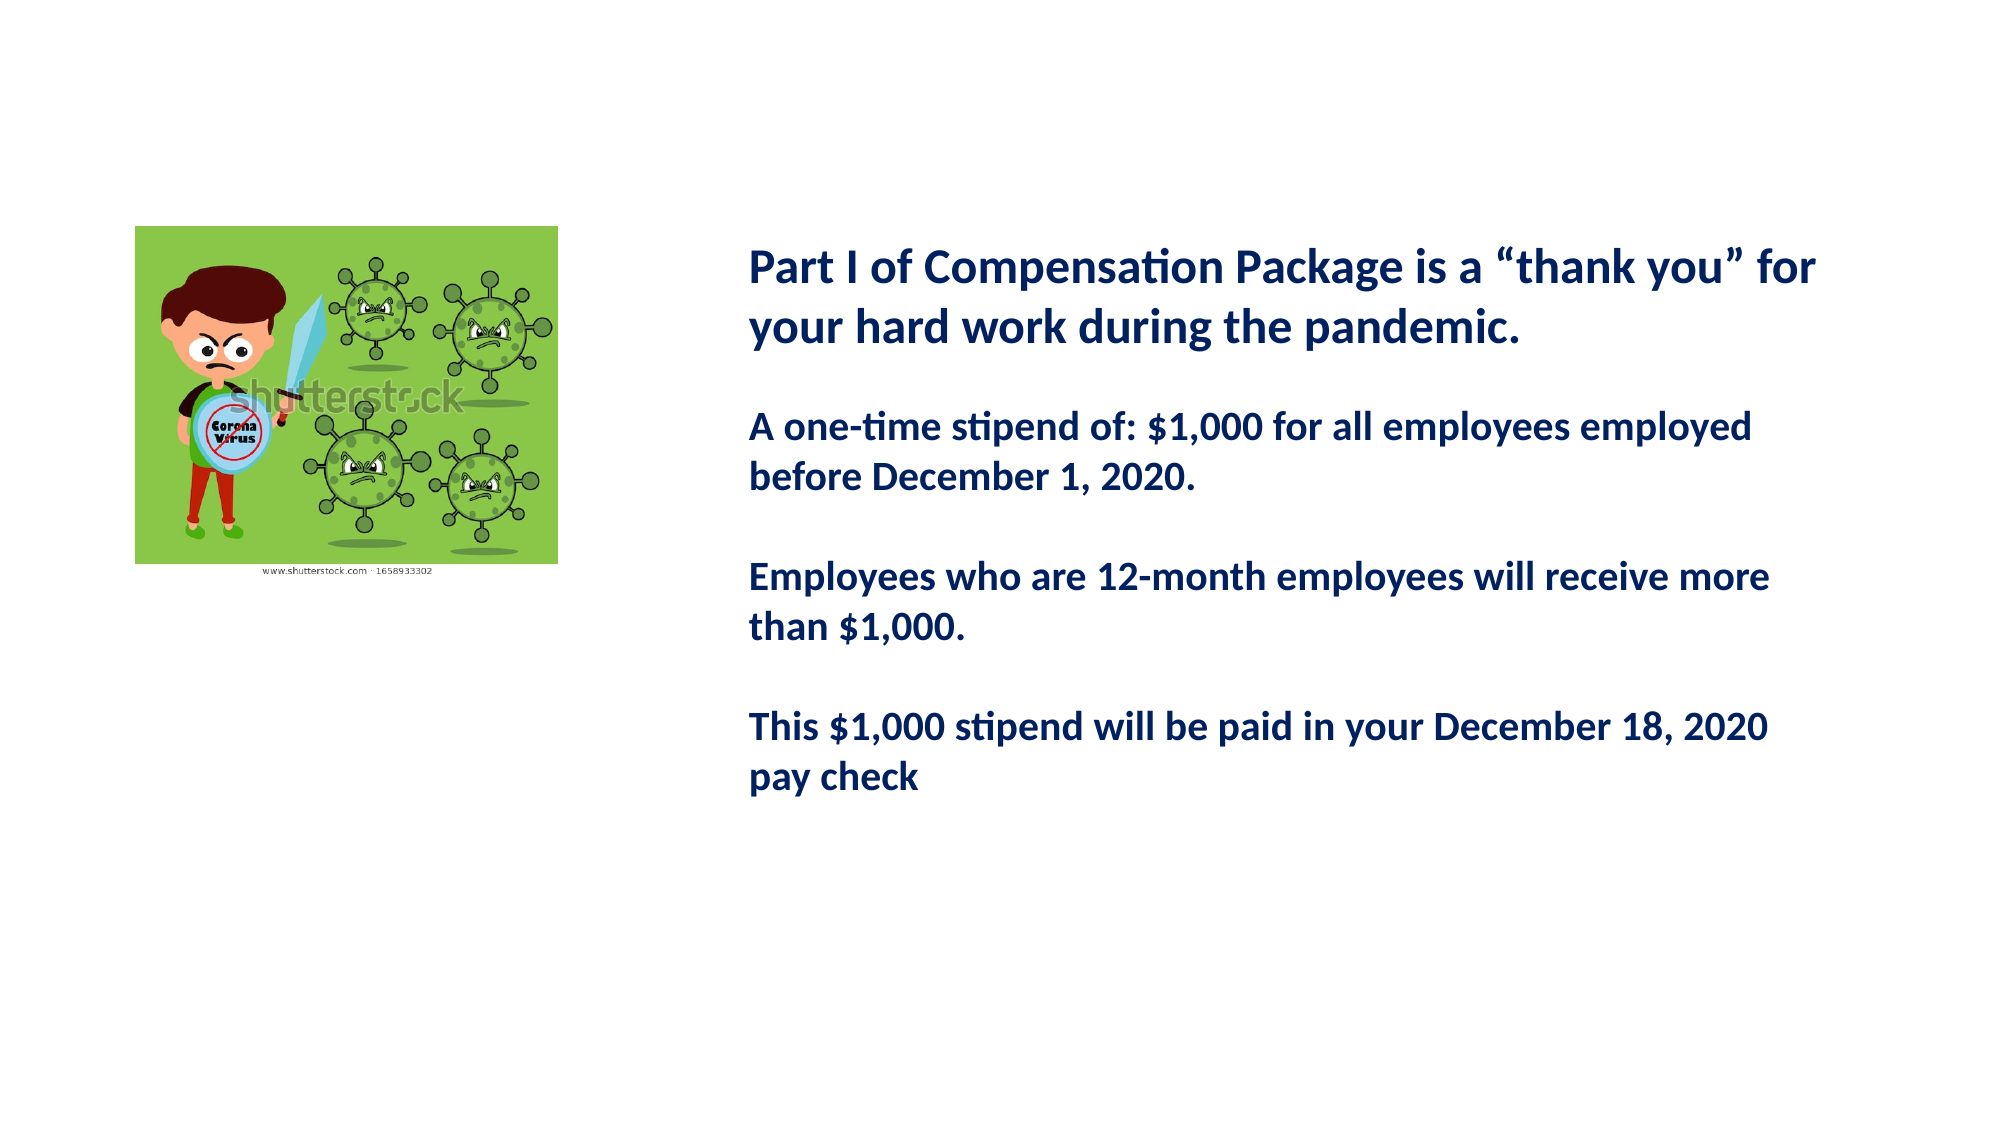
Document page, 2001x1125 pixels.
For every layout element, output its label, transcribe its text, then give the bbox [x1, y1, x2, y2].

text_box Part I of Compensation Package is a “thank you” for your hard work during the pandemic. A one-time stipend of: $1,000 for all employees employed before December 1, 2020. Employees who are 12-month employees will receive more than $1,000. This $1,000 stipend will be paid in your December 18, 2020 pay check [734, 226, 1847, 807]
picture [135, 226, 558, 579]
